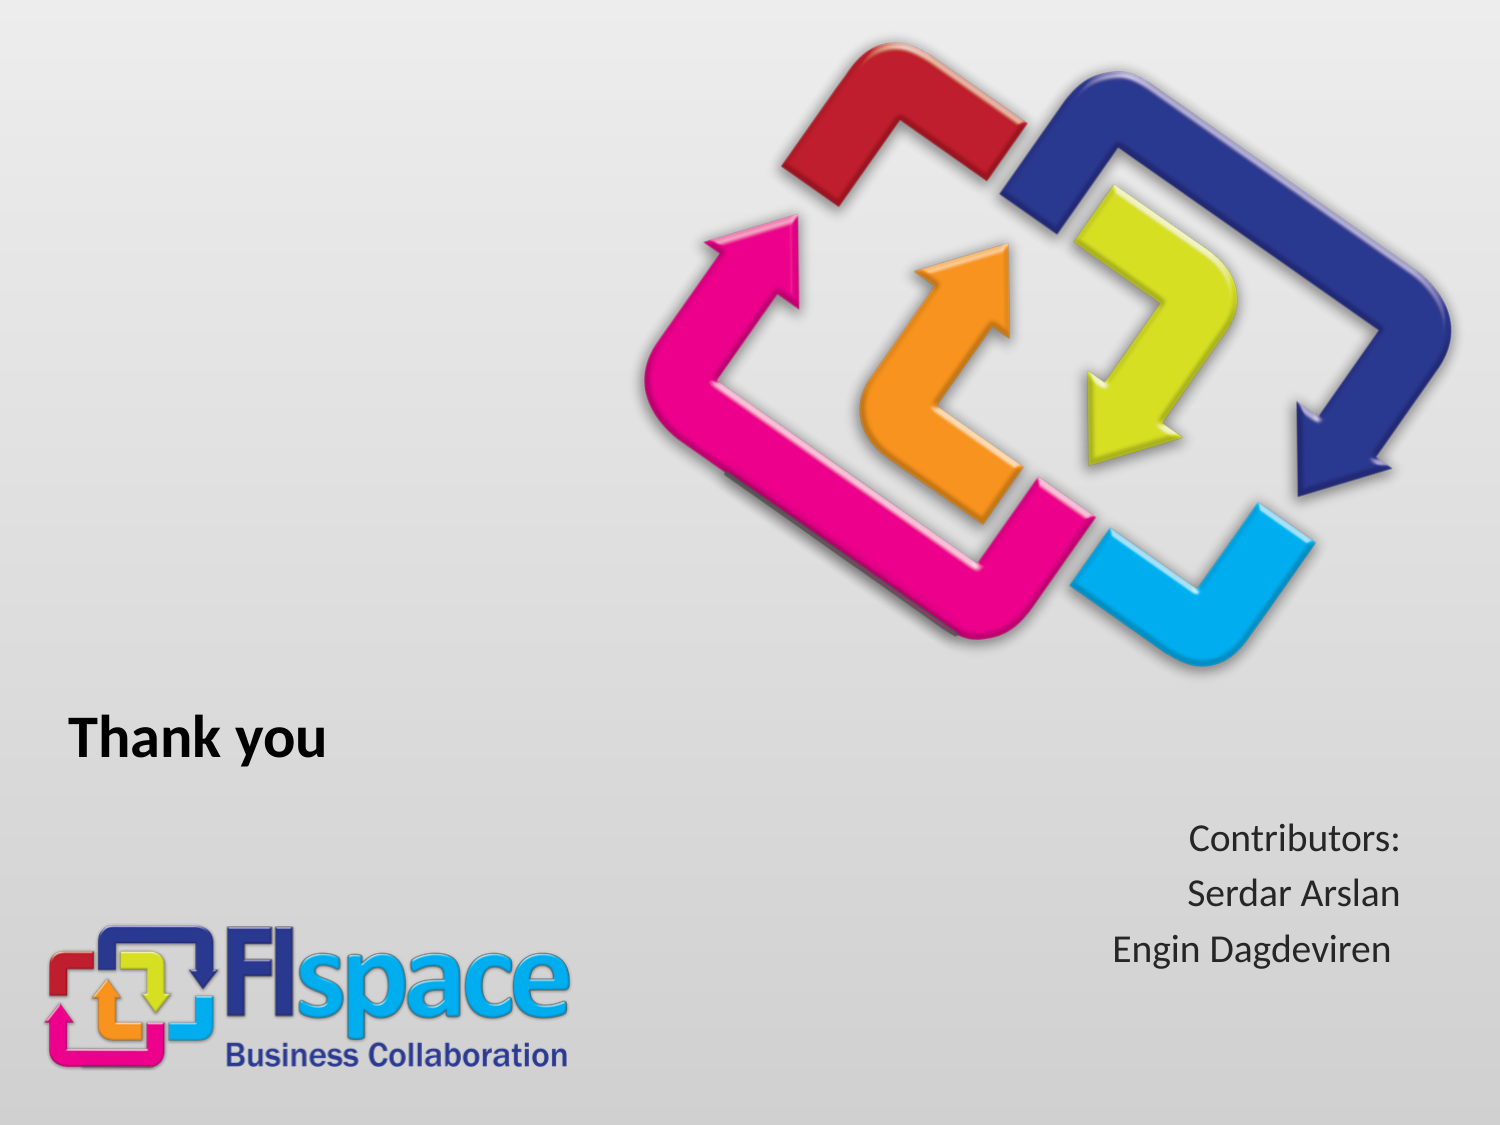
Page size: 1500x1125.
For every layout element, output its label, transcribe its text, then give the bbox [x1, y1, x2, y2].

picture [557, 0, 1500, 816]
subtitle Contributors: Serdar Arslan Engin Dagdeviren [891, 798, 1416, 984]
title Thank you [53, 574, 845, 894]
picture [35, 917, 580, 1073]
